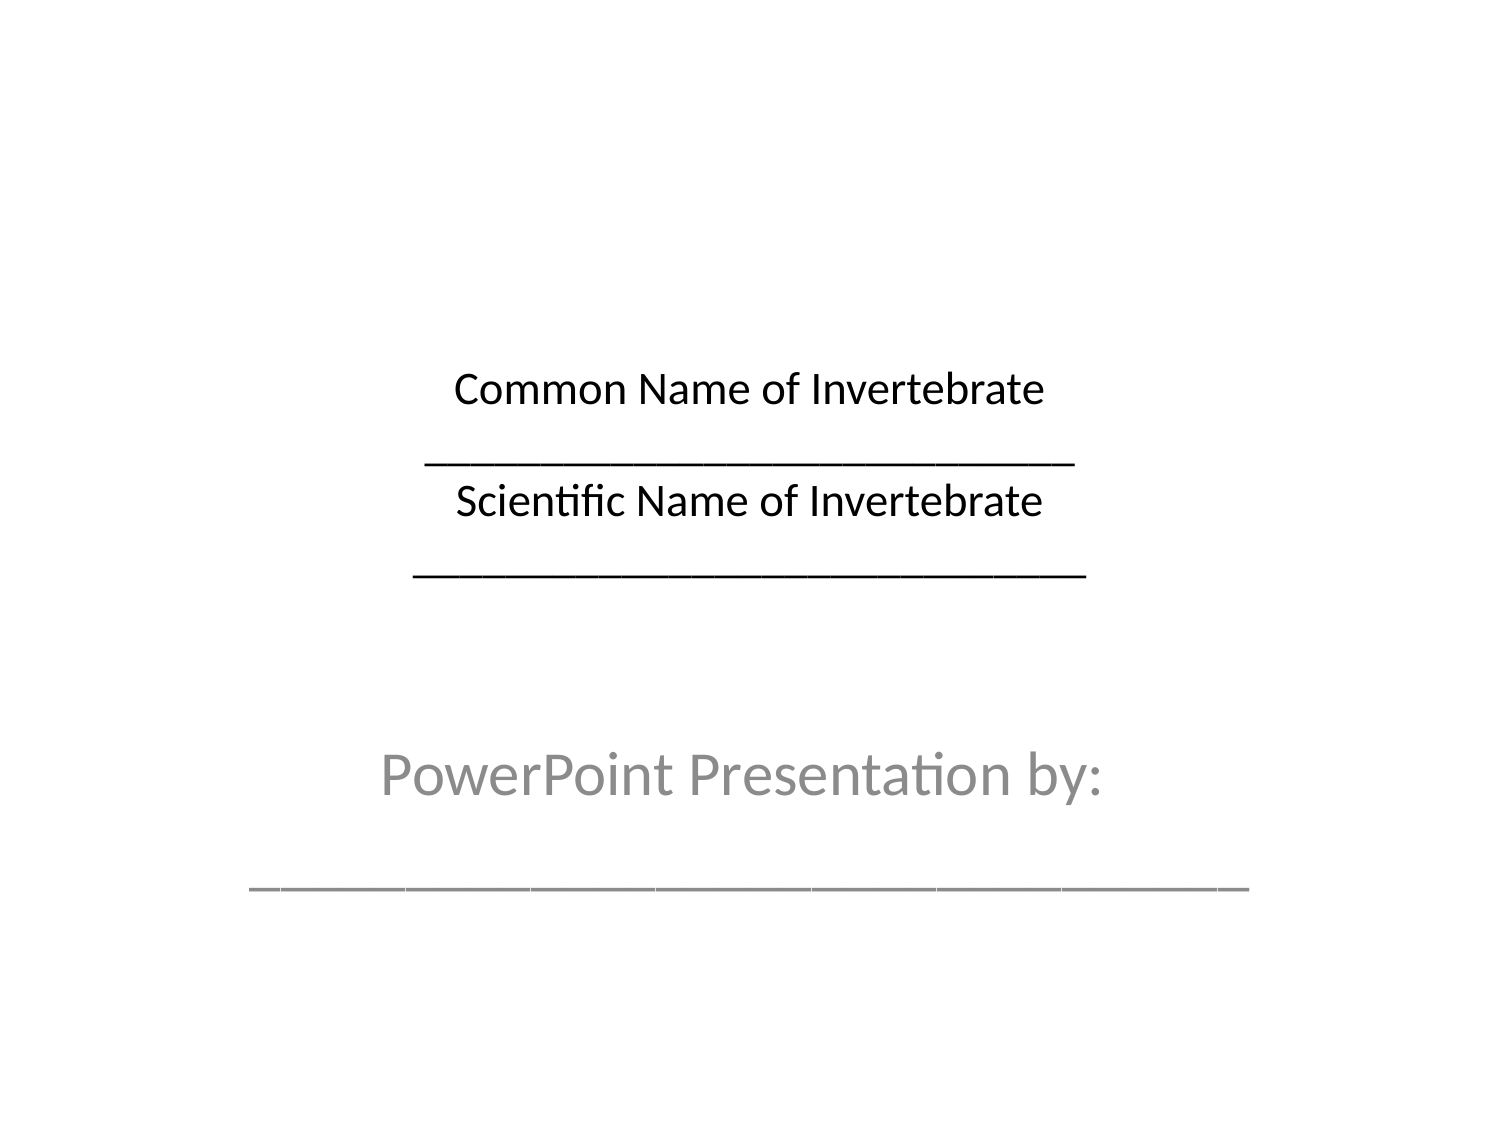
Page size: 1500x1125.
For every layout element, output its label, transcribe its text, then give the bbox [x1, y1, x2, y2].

title Common Name of Invertebrate ____________________________ Scientific Name of Invertebrate _____________________________ [112, 349, 1388, 591]
subtitle PowerPoint Presentation by: ________________________________ [225, 637, 1275, 925]
